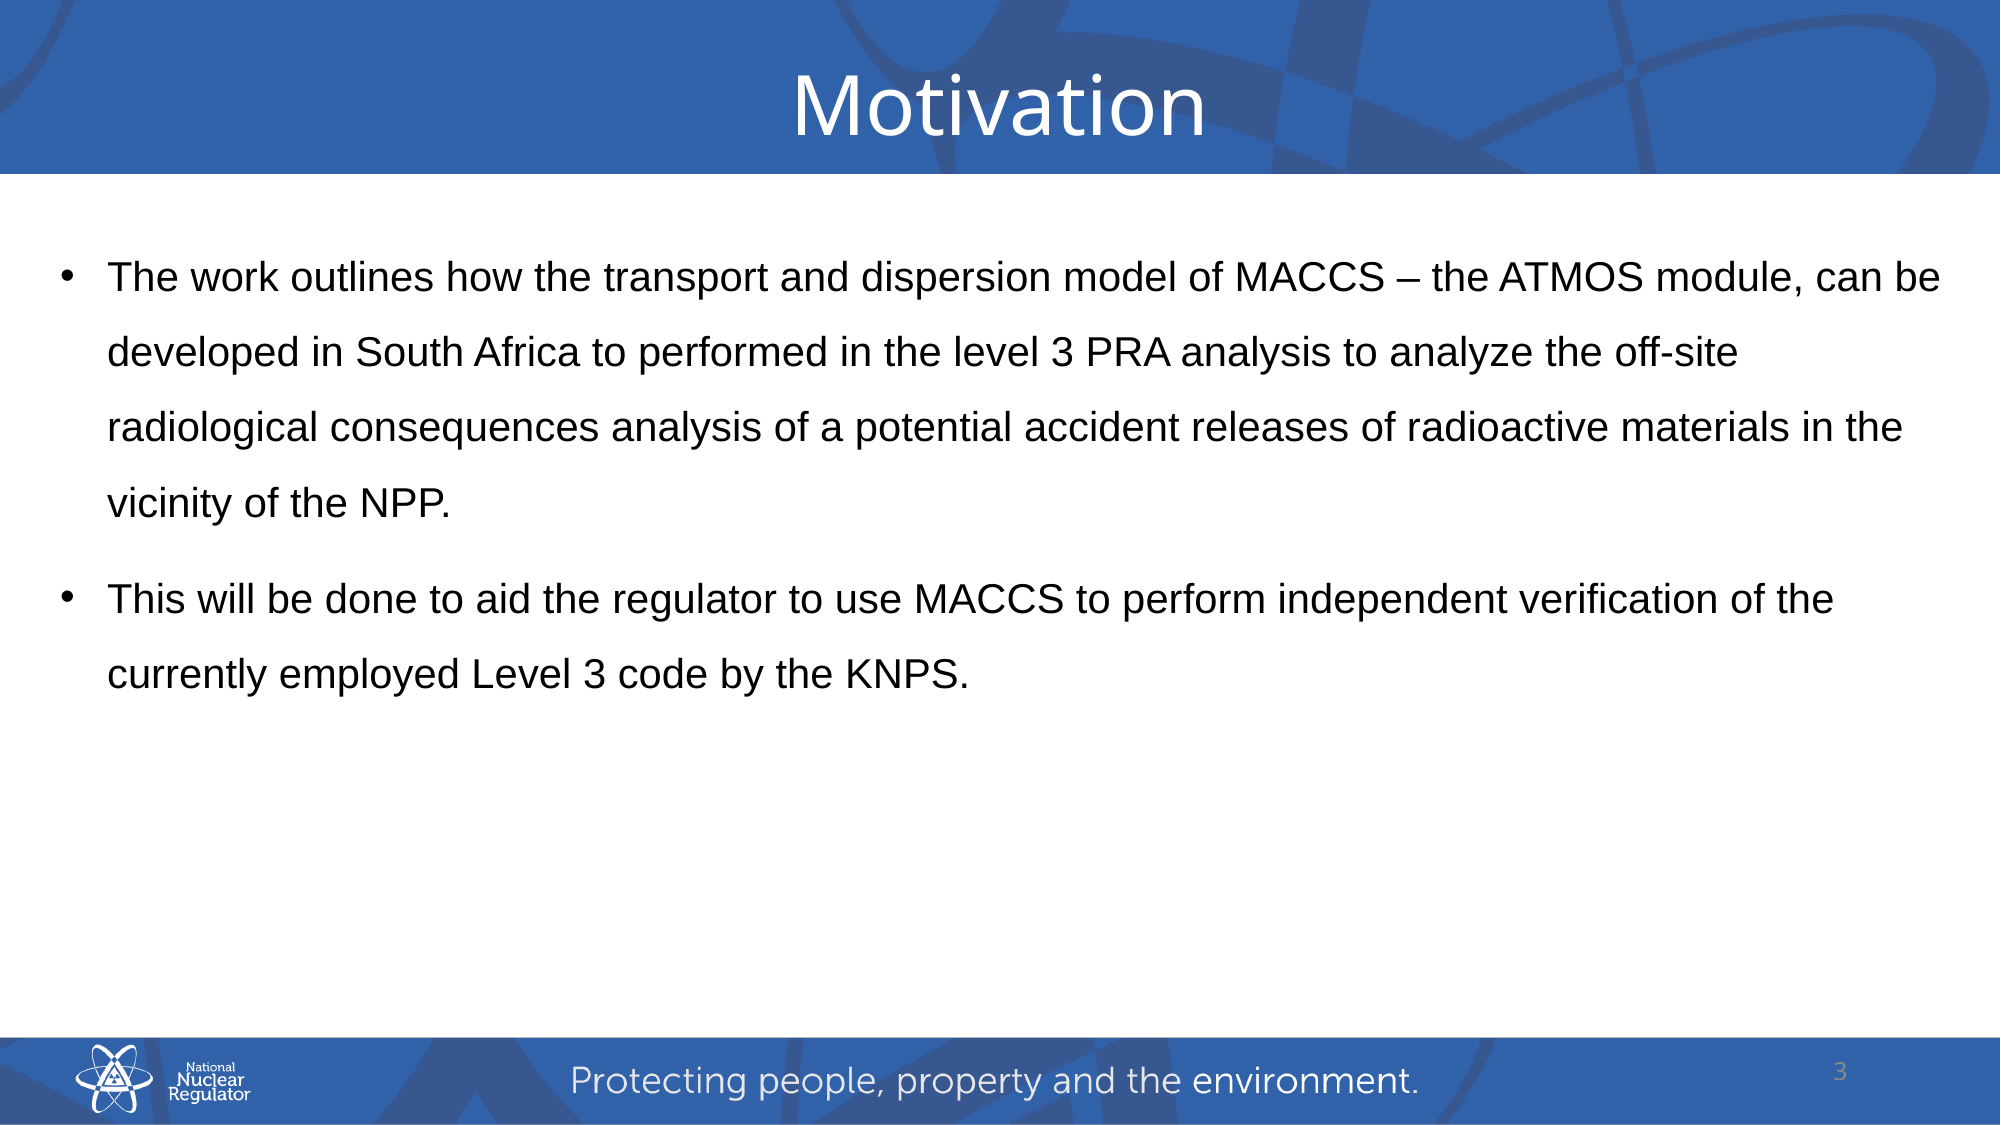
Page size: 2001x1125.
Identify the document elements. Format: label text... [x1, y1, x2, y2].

title Motivation [137, 0, 1863, 218]
list The work outlines how the transport and dispersion model of MACCS – the ATMOS module, can be developed in South Africa to performed in the level 3 PRA analysis to analyze the off-site radiological consequences analysis of a potential accident releases of radioactive materials in the vicinity of the NPP. This will be done to aid the regulator to use MACCS to perform independent verification of the currently employed Level 3 code by the KNPS. [45, 217, 1975, 1029]
slide_number 3 [1412, 1042, 1863, 1103]
picture [0, 0, 2000, 1125]
